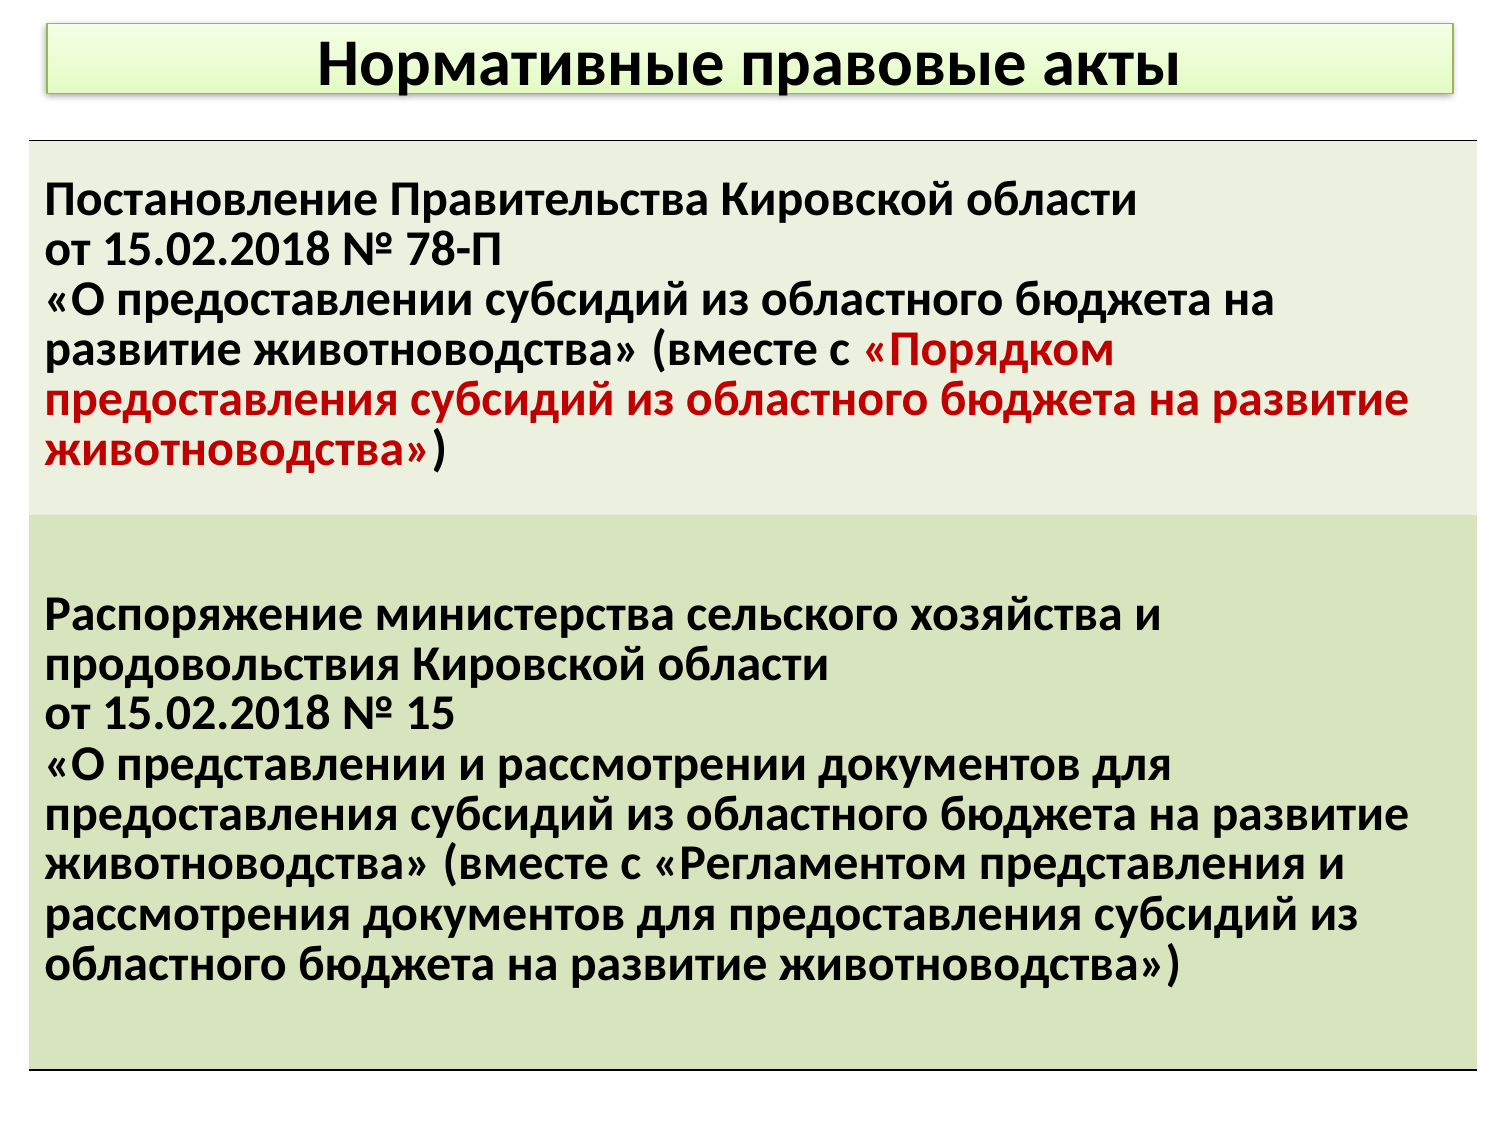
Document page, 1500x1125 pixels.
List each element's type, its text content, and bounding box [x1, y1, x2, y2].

title Нормативные правовые акты [46, 23, 1454, 94]
table_cell Распоряжение министерства сельского хозяйства и продовольствия Кировской области от 15.02.2018 № 15 «О представлении и рассмотрении документов для предоставления субсидий из областного бюджета на развитие животноводства» (вместе с «Регламентом представления и рассмотрения документов для предоставления субсидий из областного бюджета на развитие животноводства») [29, 515, 1477, 1069]
table_header Постановление Правительства Кировской области от 15.02.2018 № 78-П «О предоставлении субсидий из областного бюджета на развитие животноводства» (вместе с «Порядком предоставления субсидий из областного бюджета на развитие животноводства») [29, 141, 1477, 515]
